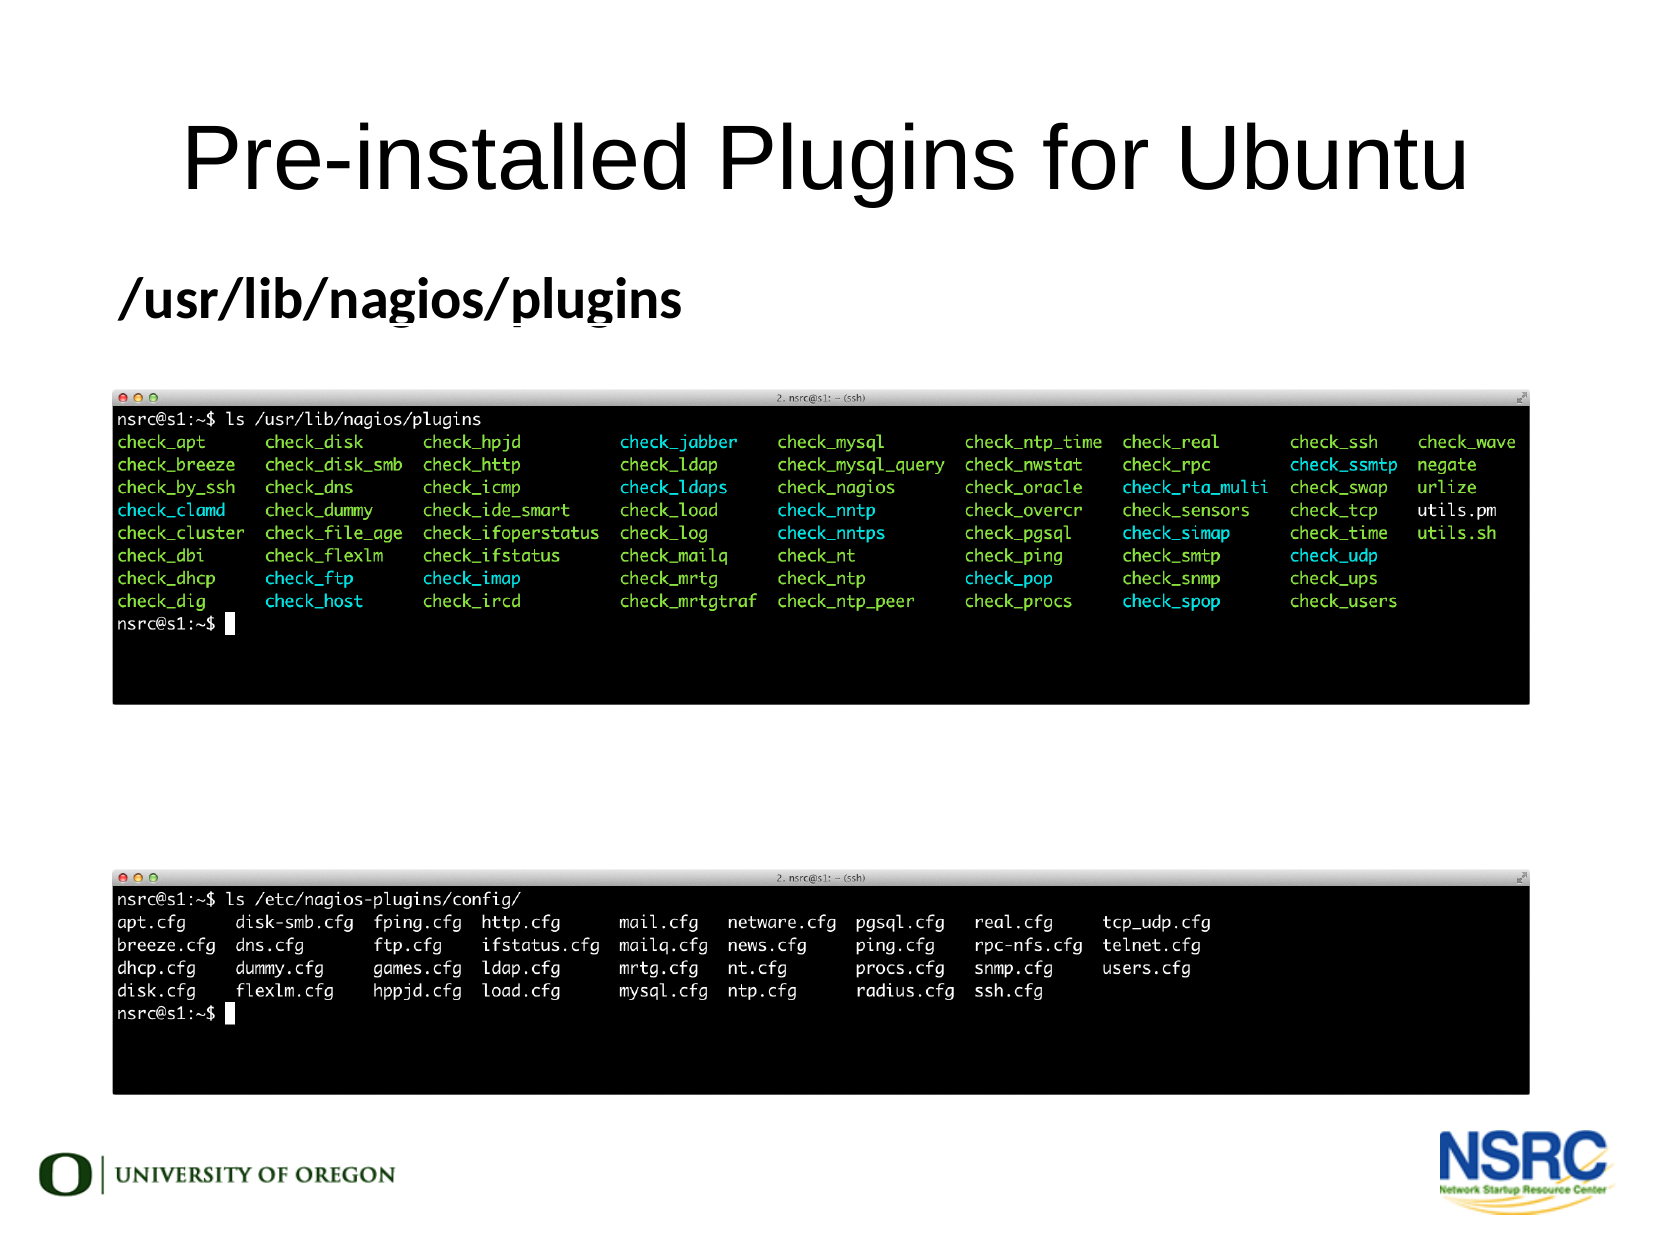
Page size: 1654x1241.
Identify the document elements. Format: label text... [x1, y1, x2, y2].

text_box /usr/lib/nagios/plugins /etc/nagios-plugins/config [118, 255, 1654, 1167]
picture [112, 869, 1531, 1095]
text_box Pre-installed Plugins for Ubuntu [82, 49, 1571, 257]
picture [37, 1151, 397, 1198]
picture [112, 389, 1531, 706]
picture [1440, 1167, 1616, 1215]
